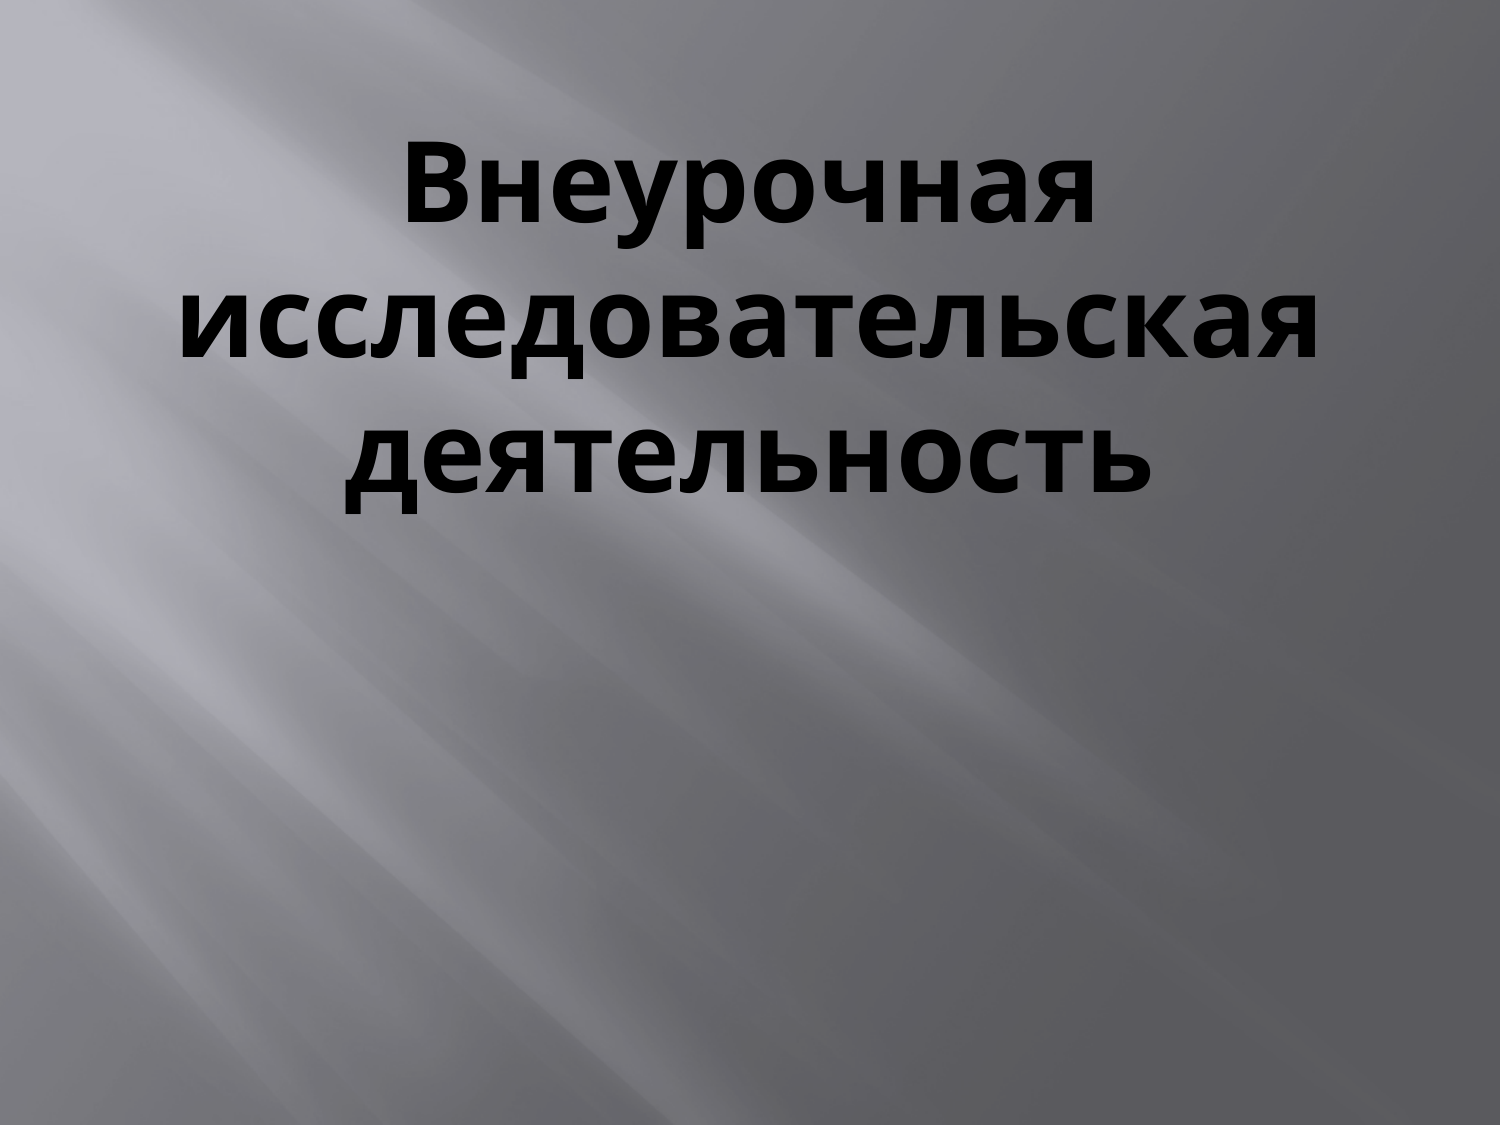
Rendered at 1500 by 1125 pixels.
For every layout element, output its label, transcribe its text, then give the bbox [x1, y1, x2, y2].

title Внеурочная исследовательская деятельность [75, 45, 1425, 786]
